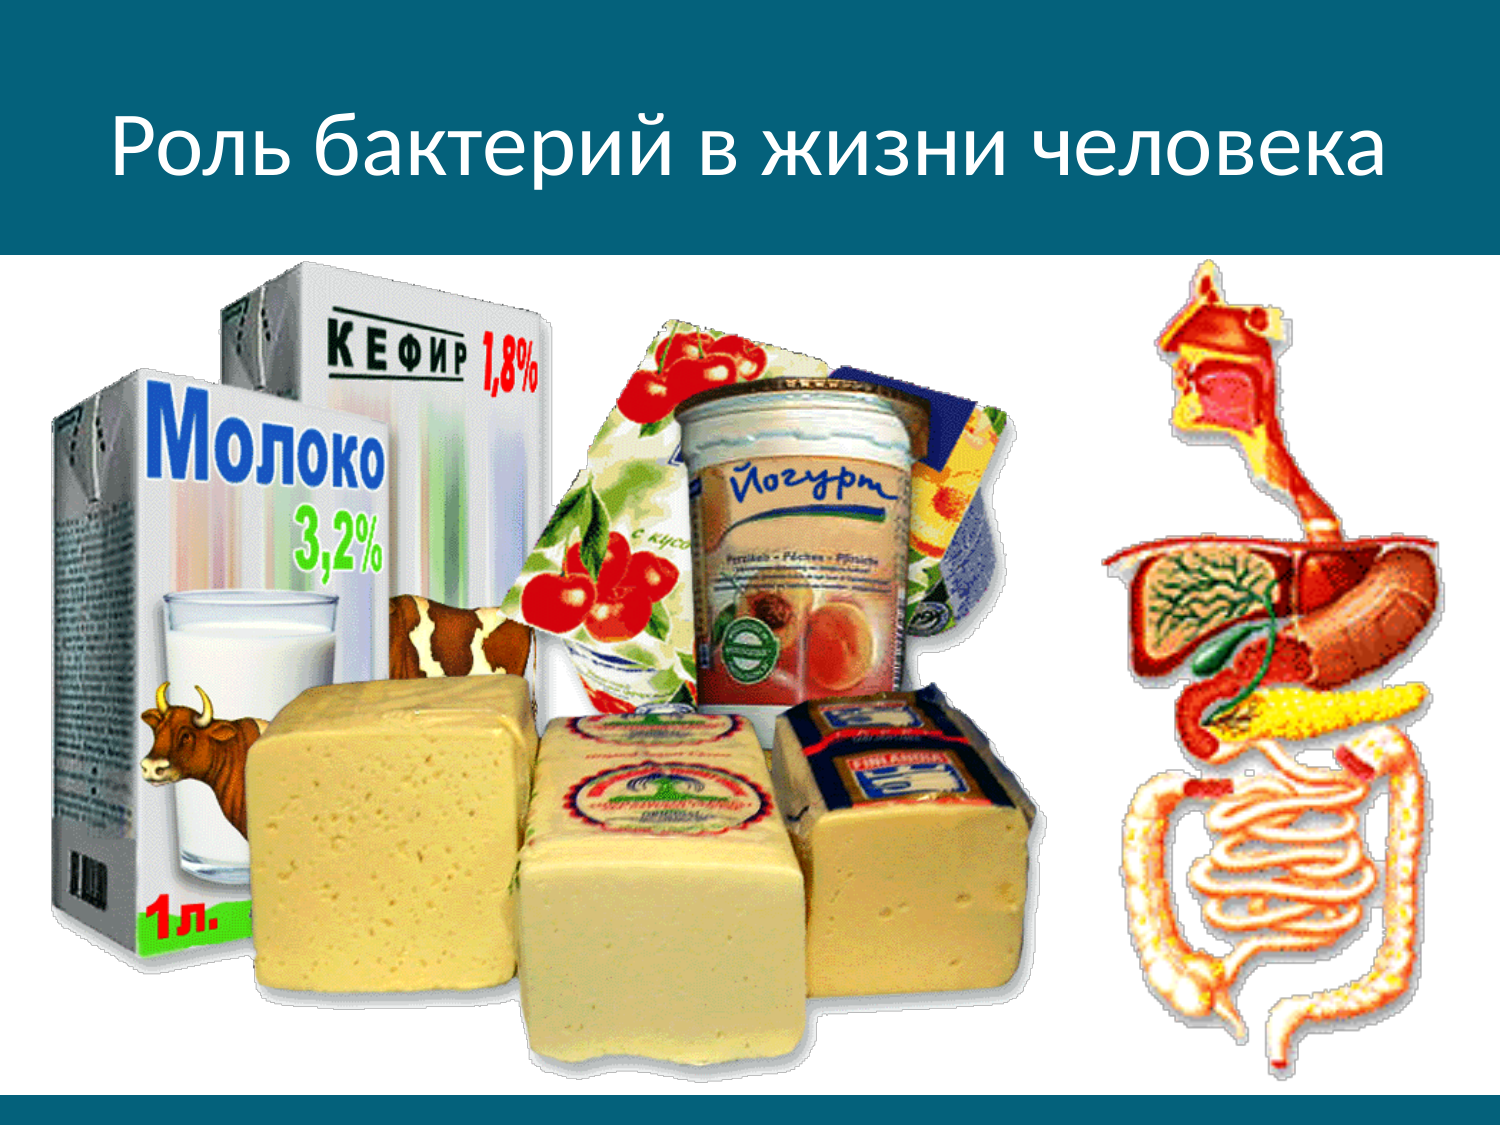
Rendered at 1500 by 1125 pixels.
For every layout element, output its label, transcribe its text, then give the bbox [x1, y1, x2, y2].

picture [49, 259, 1051, 1087]
picture [1099, 259, 1451, 1087]
title Роль бактерий в жизни человека [75, 45, 1425, 233]
text_box [0, 255, 1500, 1094]
